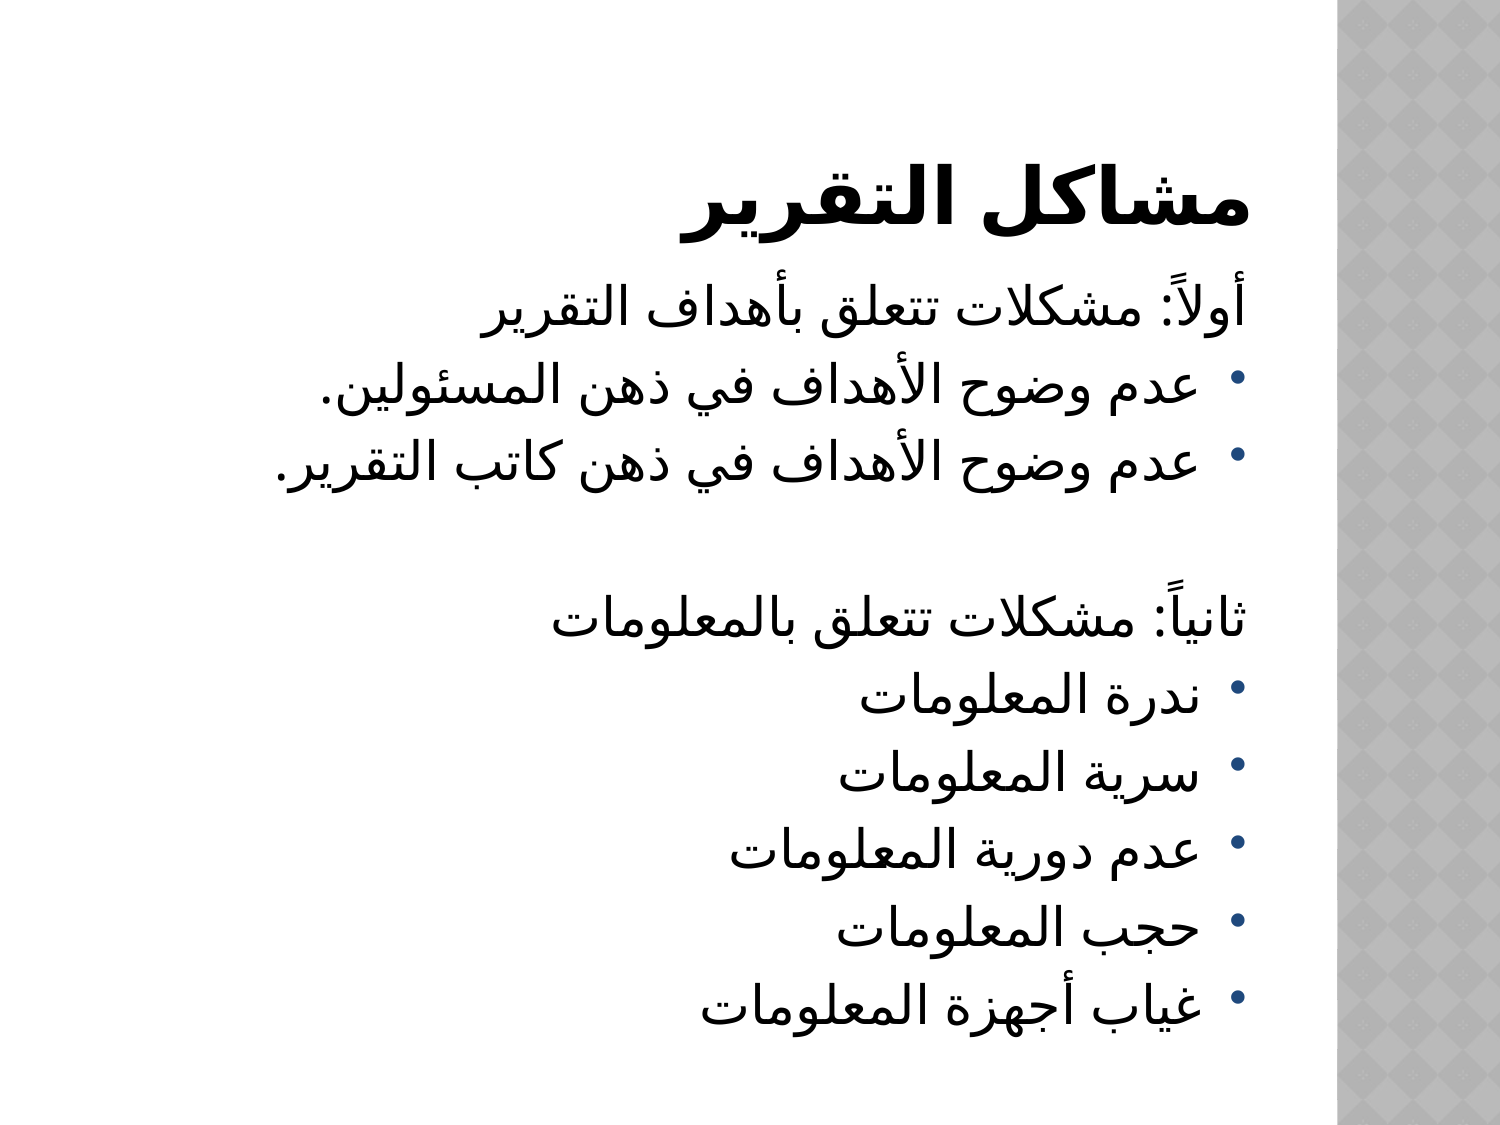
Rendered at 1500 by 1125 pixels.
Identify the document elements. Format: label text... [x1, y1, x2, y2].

list أولاً: مشكلات تتعلق بأهداف التقرير عدم وضوح الأهداف في ذهن المسئولين. عدم وضوح الأهداف في ذهن كاتب التقرير. ثانياً: مشكلات تتعلق بالمعلومات ندرة المعلومات سرية المعلومات عدم دورية المعلومات حجب المعلومات غياب أجهزة المعلومات [75, 264, 1263, 1059]
title مشاكل التقرير [75, 52, 1263, 240]
